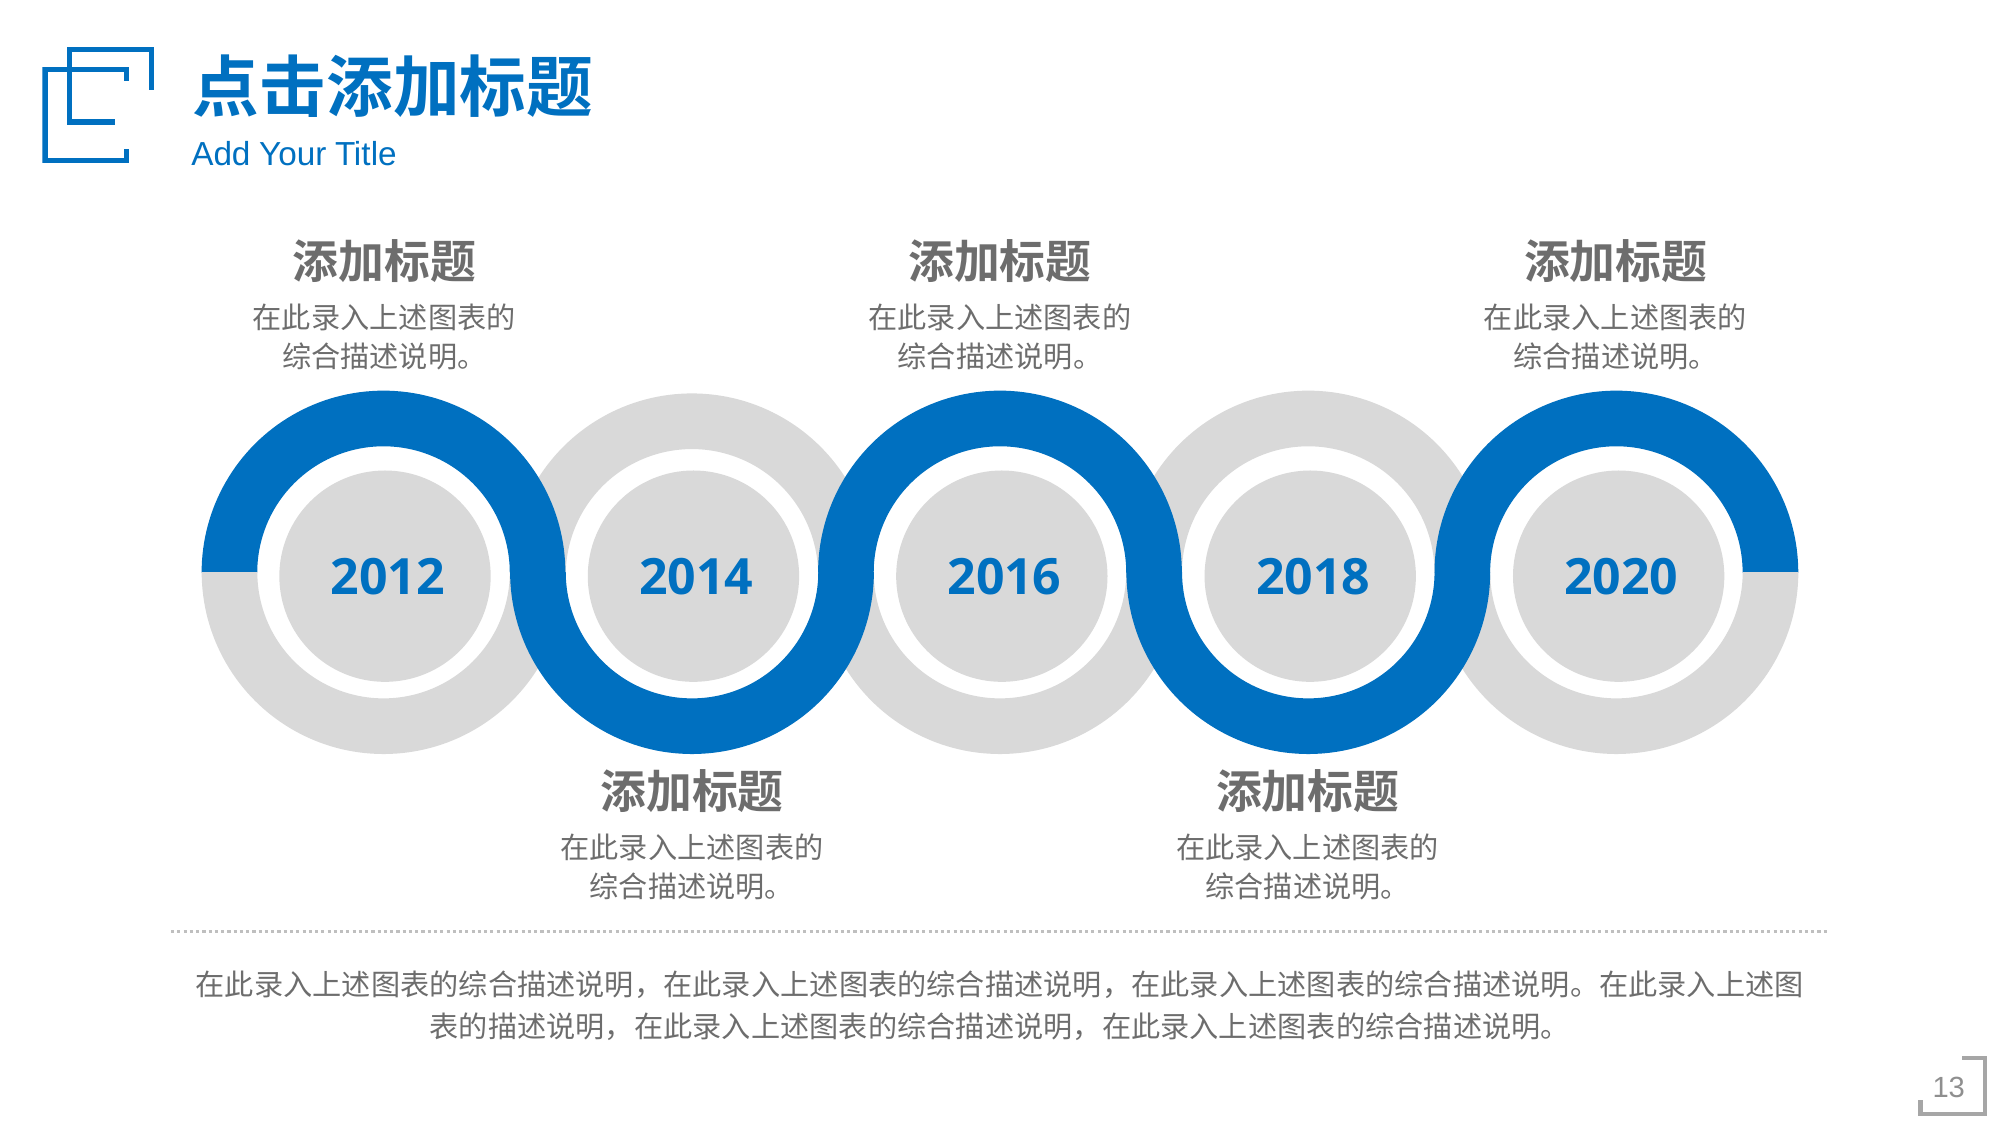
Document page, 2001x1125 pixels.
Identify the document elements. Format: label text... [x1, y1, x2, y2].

text_box 点击添加标题 [177, 36, 609, 132]
text_box [817, 389, 1183, 571]
text_box [1154, 389, 1462, 571]
text_box Add Your Title [176, 124, 555, 180]
text_box [200, 571, 538, 756]
text_box 添加标题 [893, 224, 1107, 288]
text_box 2018 [1203, 469, 1417, 683]
text_box 2014 [586, 469, 801, 683]
text_box [509, 571, 875, 754]
text_box 在此录入上述图表的综合描述说明，在此录入上述图表的综合描述说明，在此录入上述图表的综合描述说明。在此录入上述图表的描述说明，在此录入上述图表的综合描述说明，在此录入上述图表的综合描述说明。 [169, 951, 1831, 1051]
text_box 在此录入上述图表的综合描述说明。 [223, 288, 546, 381]
text_box [846, 579, 1154, 756]
text_box 2016 [895, 469, 1109, 683]
text_box [1433, 389, 1800, 571]
text_box 在此录入上述图表的综合描述说明。 [531, 818, 853, 911]
text_box 在此录入上述图表的综合描述说明。 [1454, 288, 1777, 381]
text_box 在此录入上述图表的综合描述说明。 [838, 288, 1161, 381]
text_box [1125, 571, 1492, 754]
text_box 添加标题 [1201, 754, 1415, 818]
text_box 2020 [1511, 469, 1726, 683]
text_box [539, 392, 845, 570]
text_box 添加标题 [1508, 224, 1723, 288]
text_box 在此录入上述图表的综合描述说明。 [1146, 818, 1469, 911]
text_box 添加标题 [585, 754, 799, 818]
text_box [200, 389, 567, 571]
text_box 添加标题 [277, 224, 491, 288]
text_box [1463, 571, 1800, 756]
text_box 2012 [278, 469, 492, 683]
